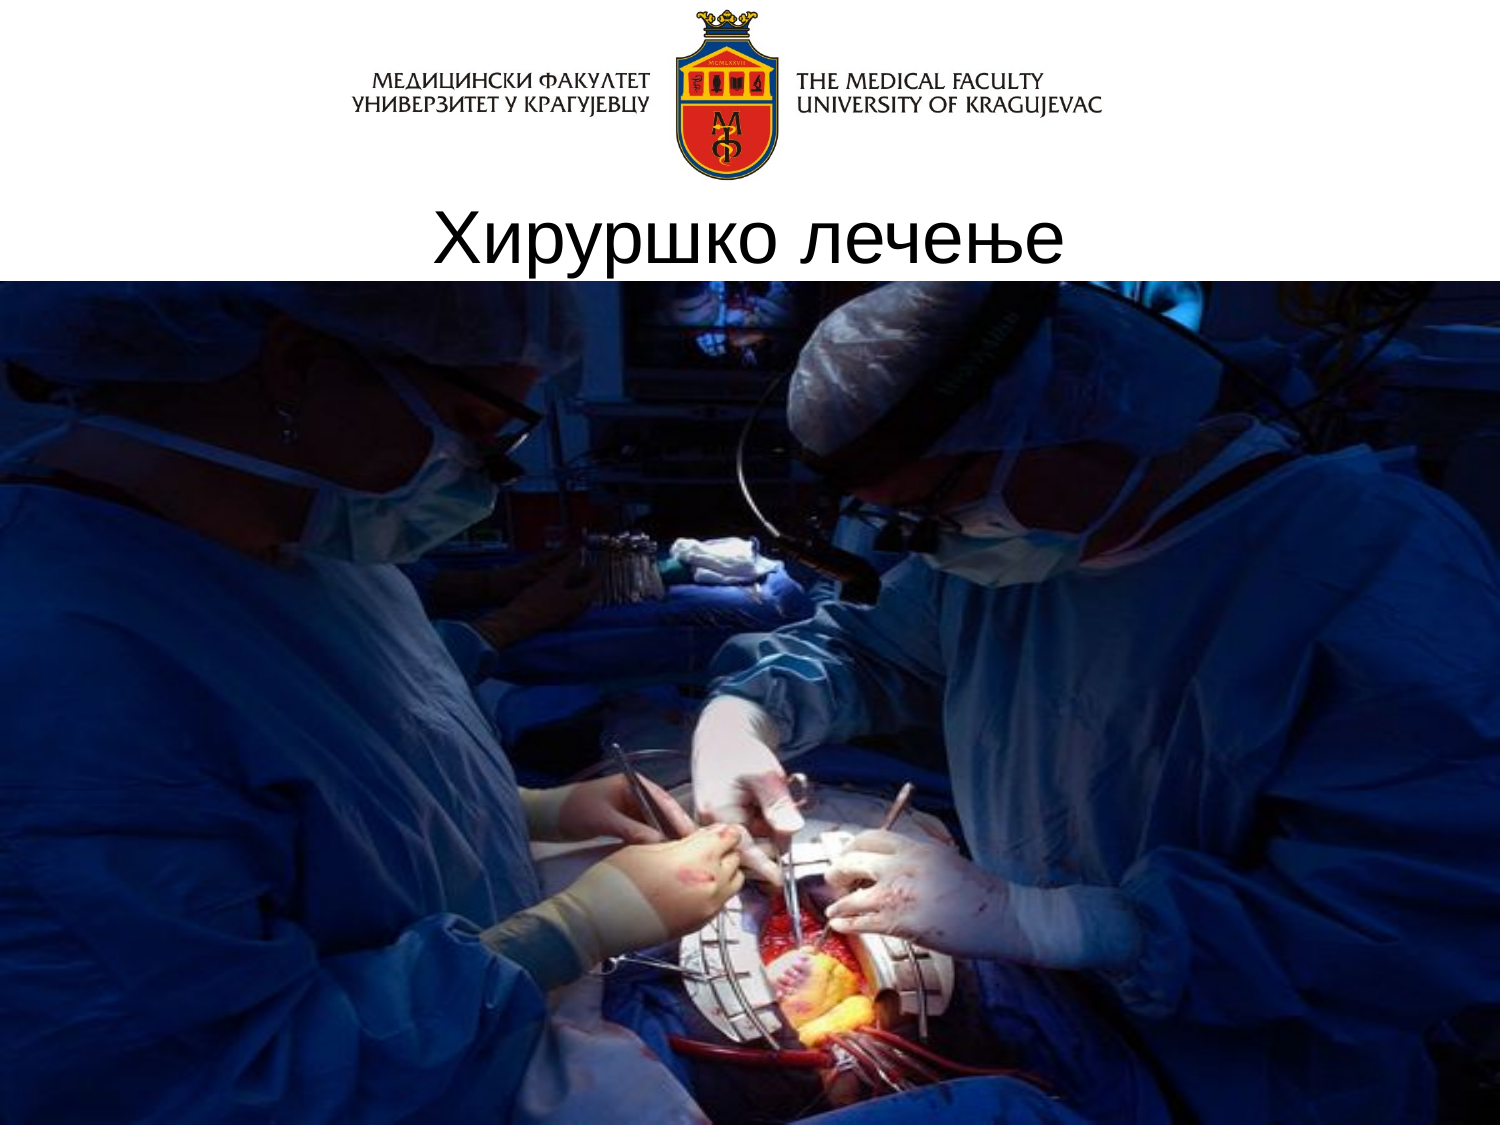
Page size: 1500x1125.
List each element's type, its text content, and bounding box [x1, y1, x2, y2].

title Хируршко лечење [75, 174, 1425, 279]
picture [328, 0, 1125, 174]
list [0, 280, 1500, 1125]
